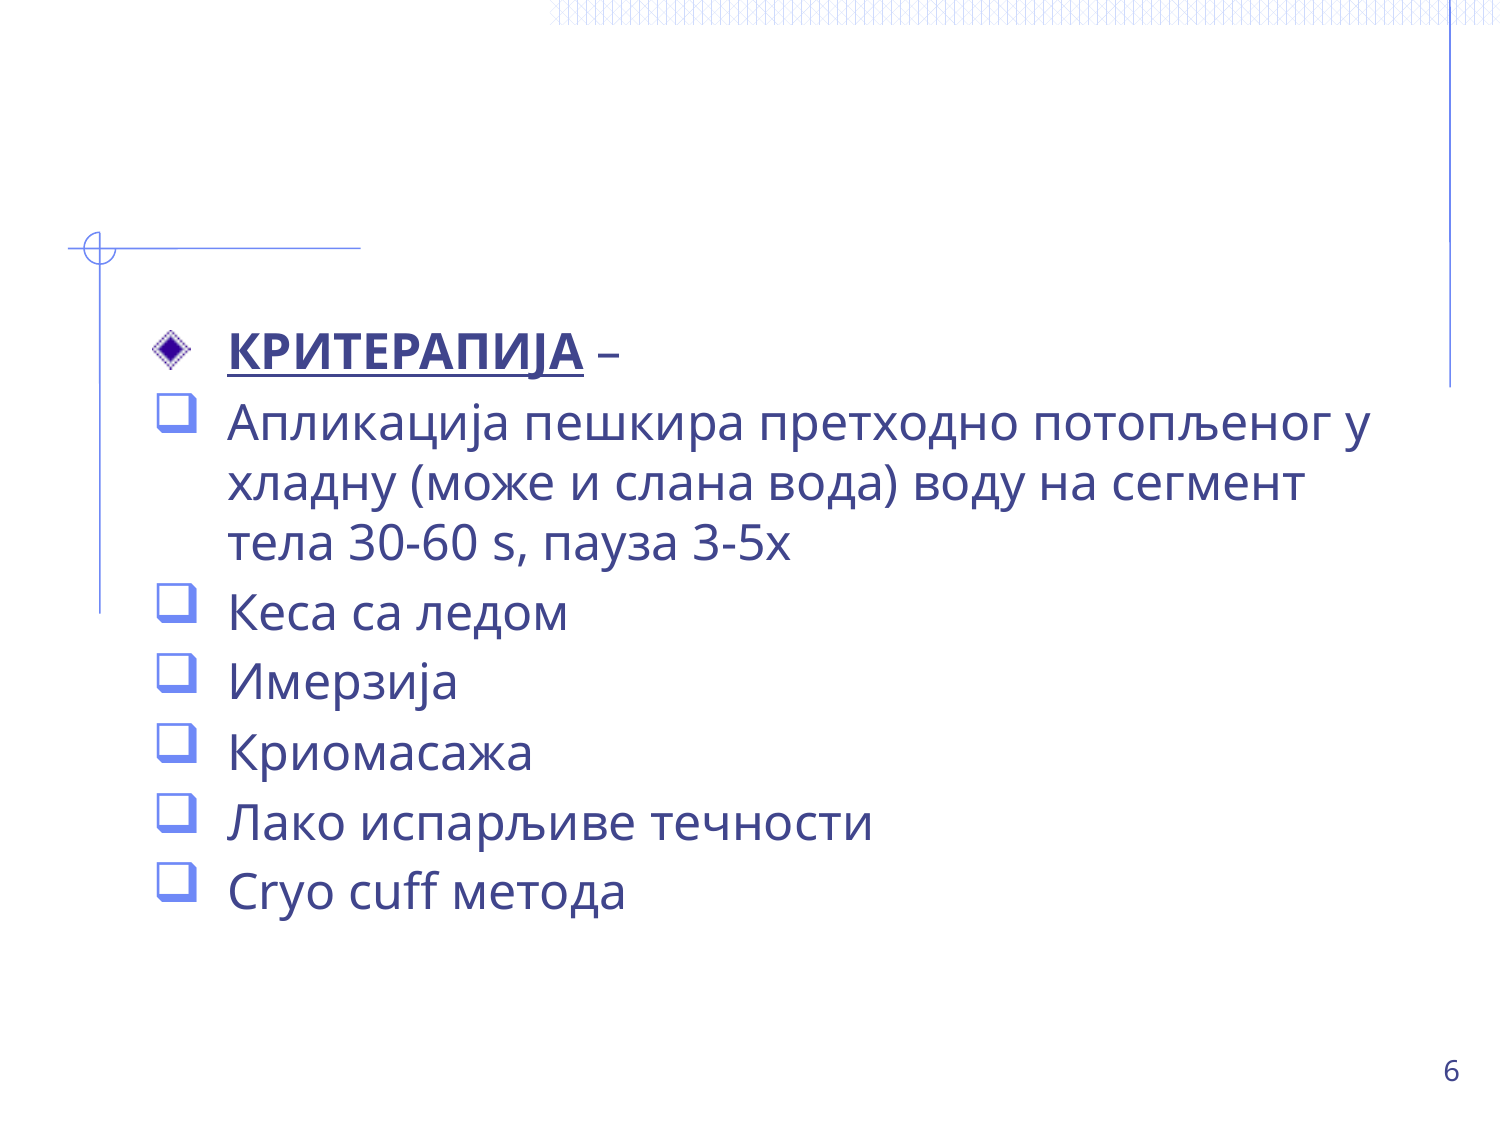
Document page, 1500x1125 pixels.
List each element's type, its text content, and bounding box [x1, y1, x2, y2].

slide_number 6 [1162, 1025, 1475, 1100]
picture [152, 330, 191, 370]
list КРИТЕРАПИЈА – Апликација пешкира претходно потопљеног у хладну (може и слана вода) воду на сегмент тела 30-60 s, пауза 3-5x Кеса са ледом Имерзија Криомасажа Лако испарљиве течности Cryo cuff метода [137, 312, 1413, 988]
